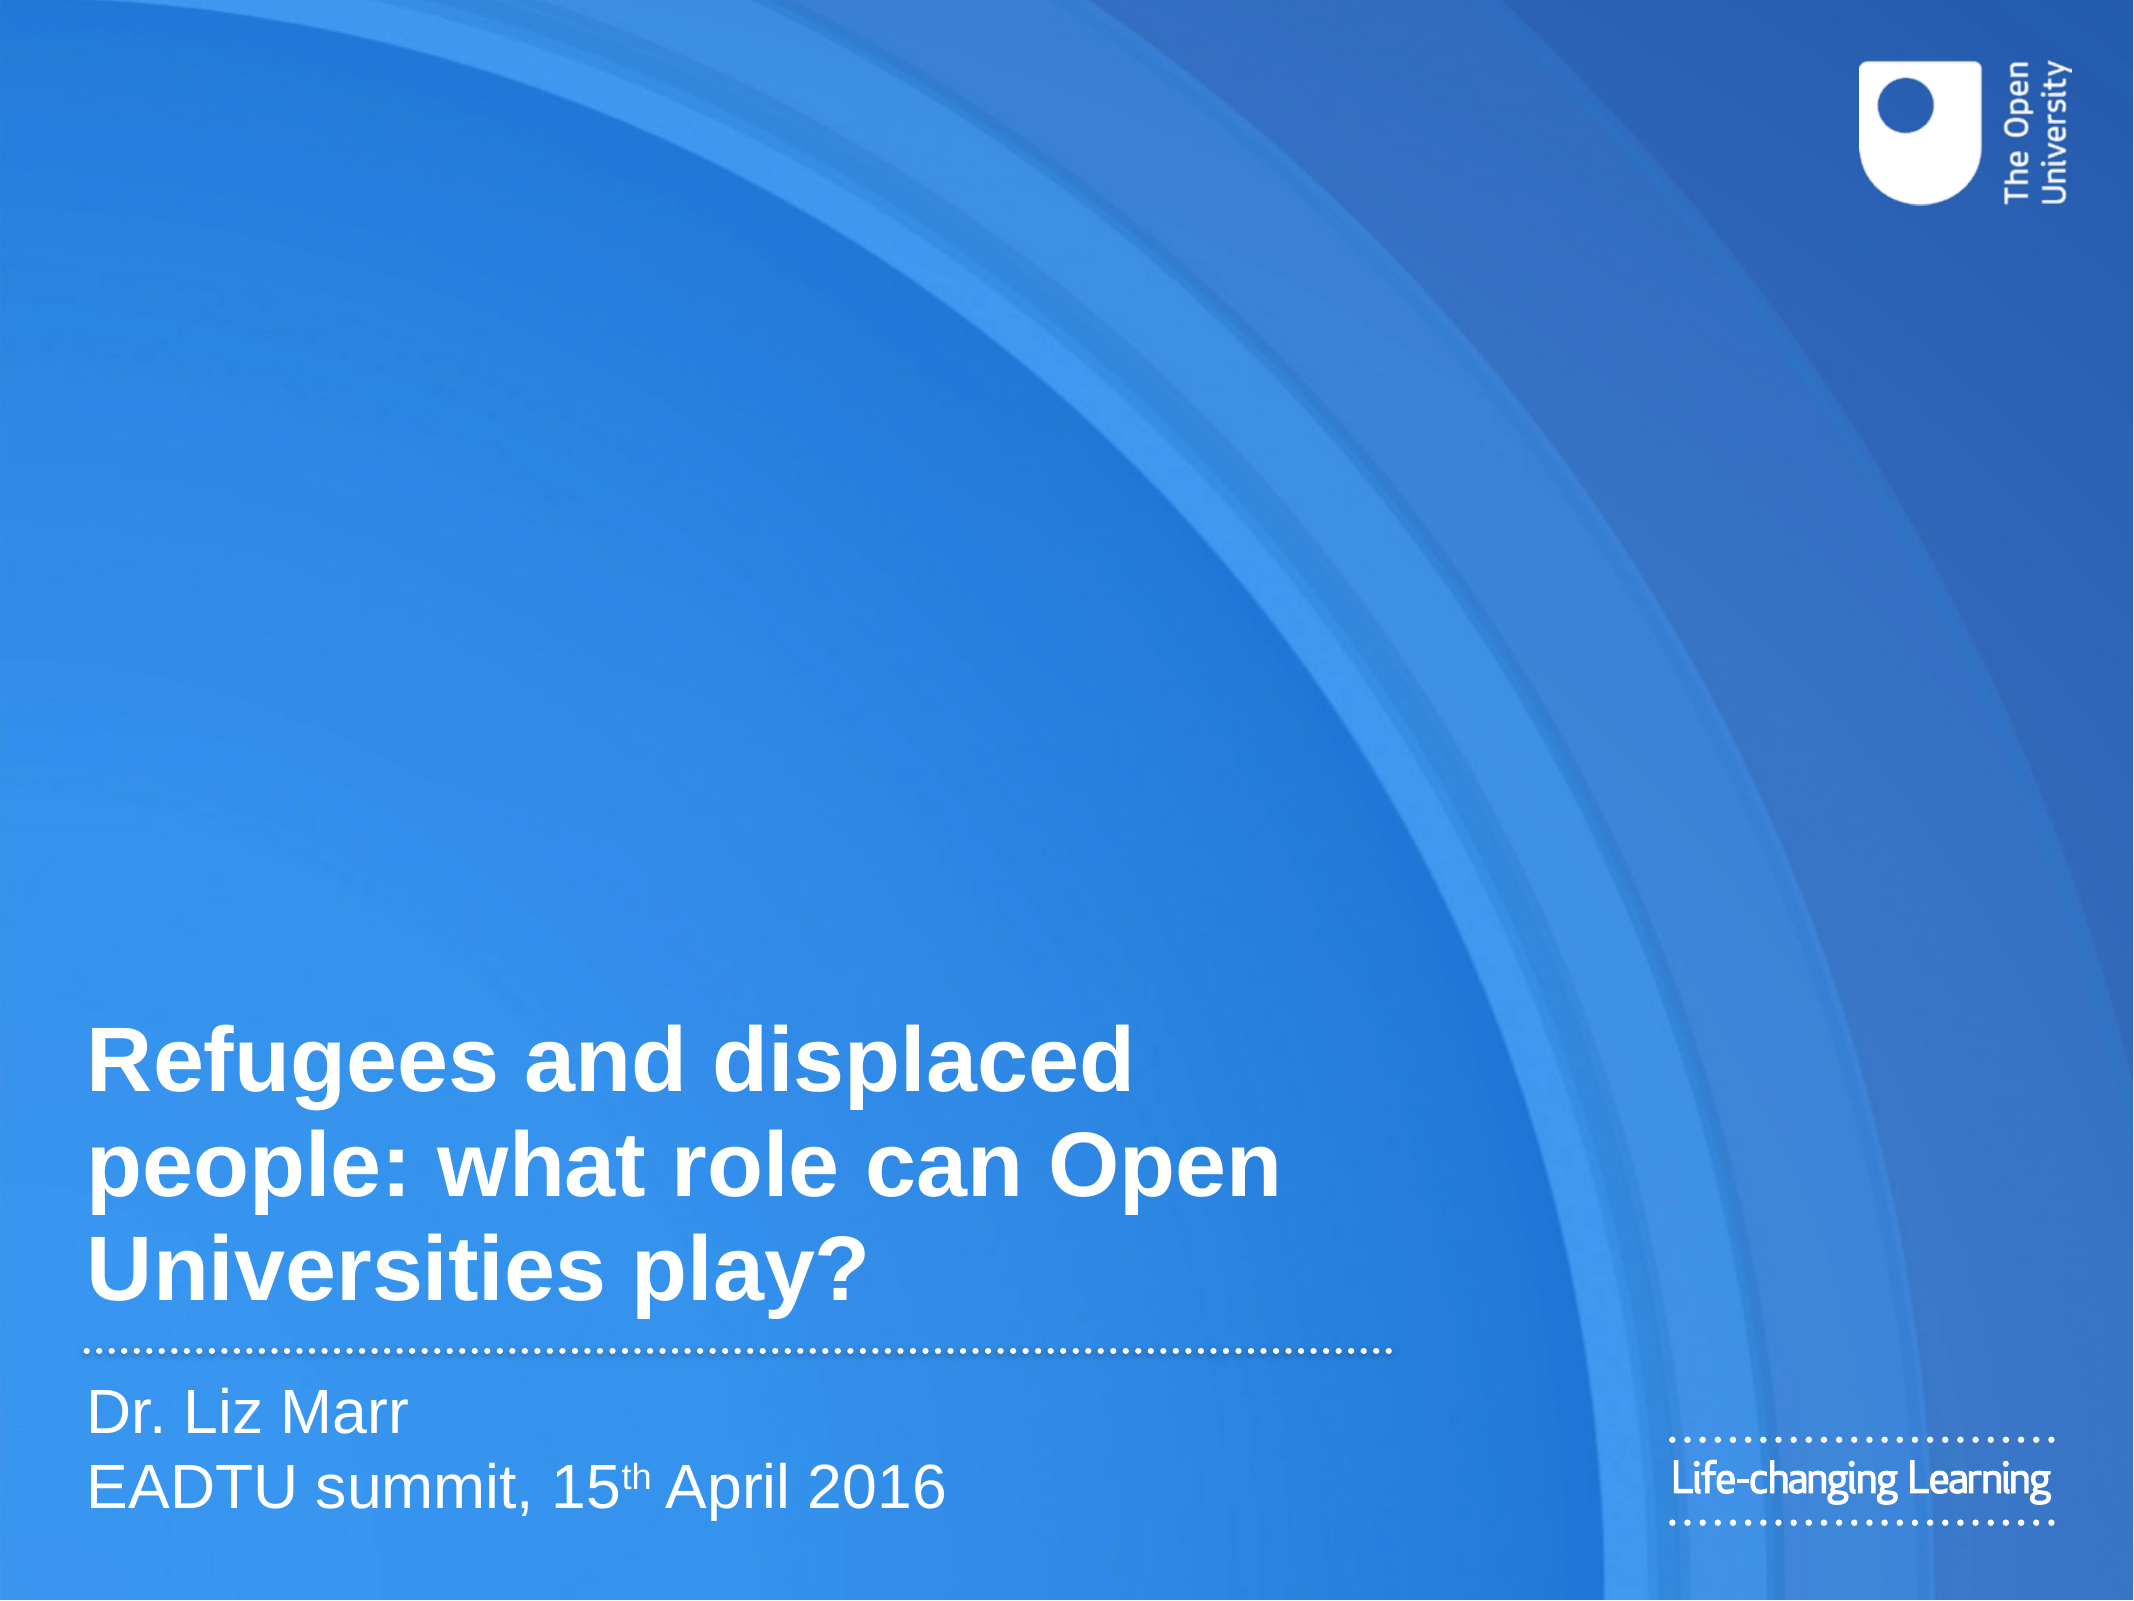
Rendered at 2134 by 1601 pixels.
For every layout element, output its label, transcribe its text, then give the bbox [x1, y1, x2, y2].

picture [0, 0, 2134, 1600]
title Refugees and displaced people: what role can Open Universities play? [86, 759, 1390, 1319]
subtitle Dr. Liz Marr EADTU summit, 15th April 2016 [86, 1370, 1394, 1523]
